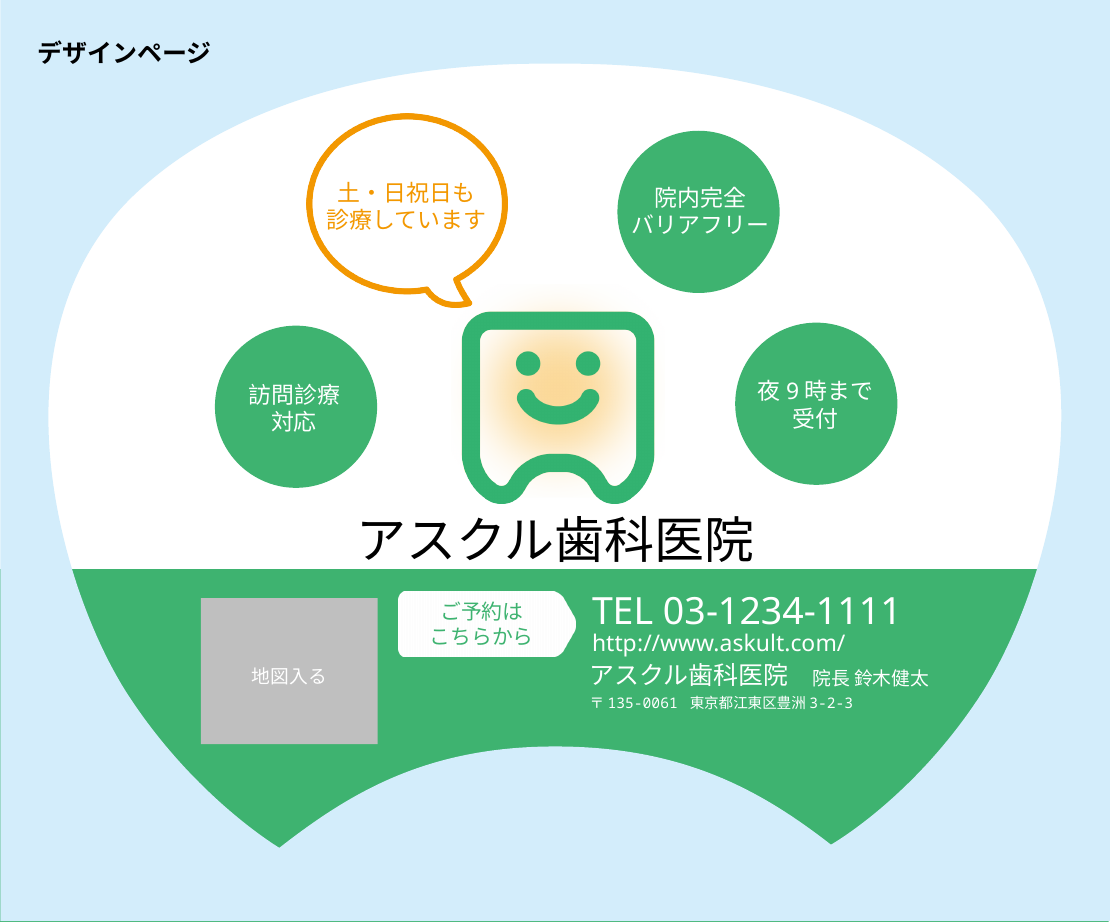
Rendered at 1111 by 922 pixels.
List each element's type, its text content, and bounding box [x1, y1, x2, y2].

text_box デザインページ [26, 32, 224, 74]
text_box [200, 597, 378, 745]
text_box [398, 591, 1052, 662]
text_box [574, 670, 981, 721]
text_box アスクル歯科医院 [180, 498, 931, 576]
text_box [212, 113, 898, 505]
